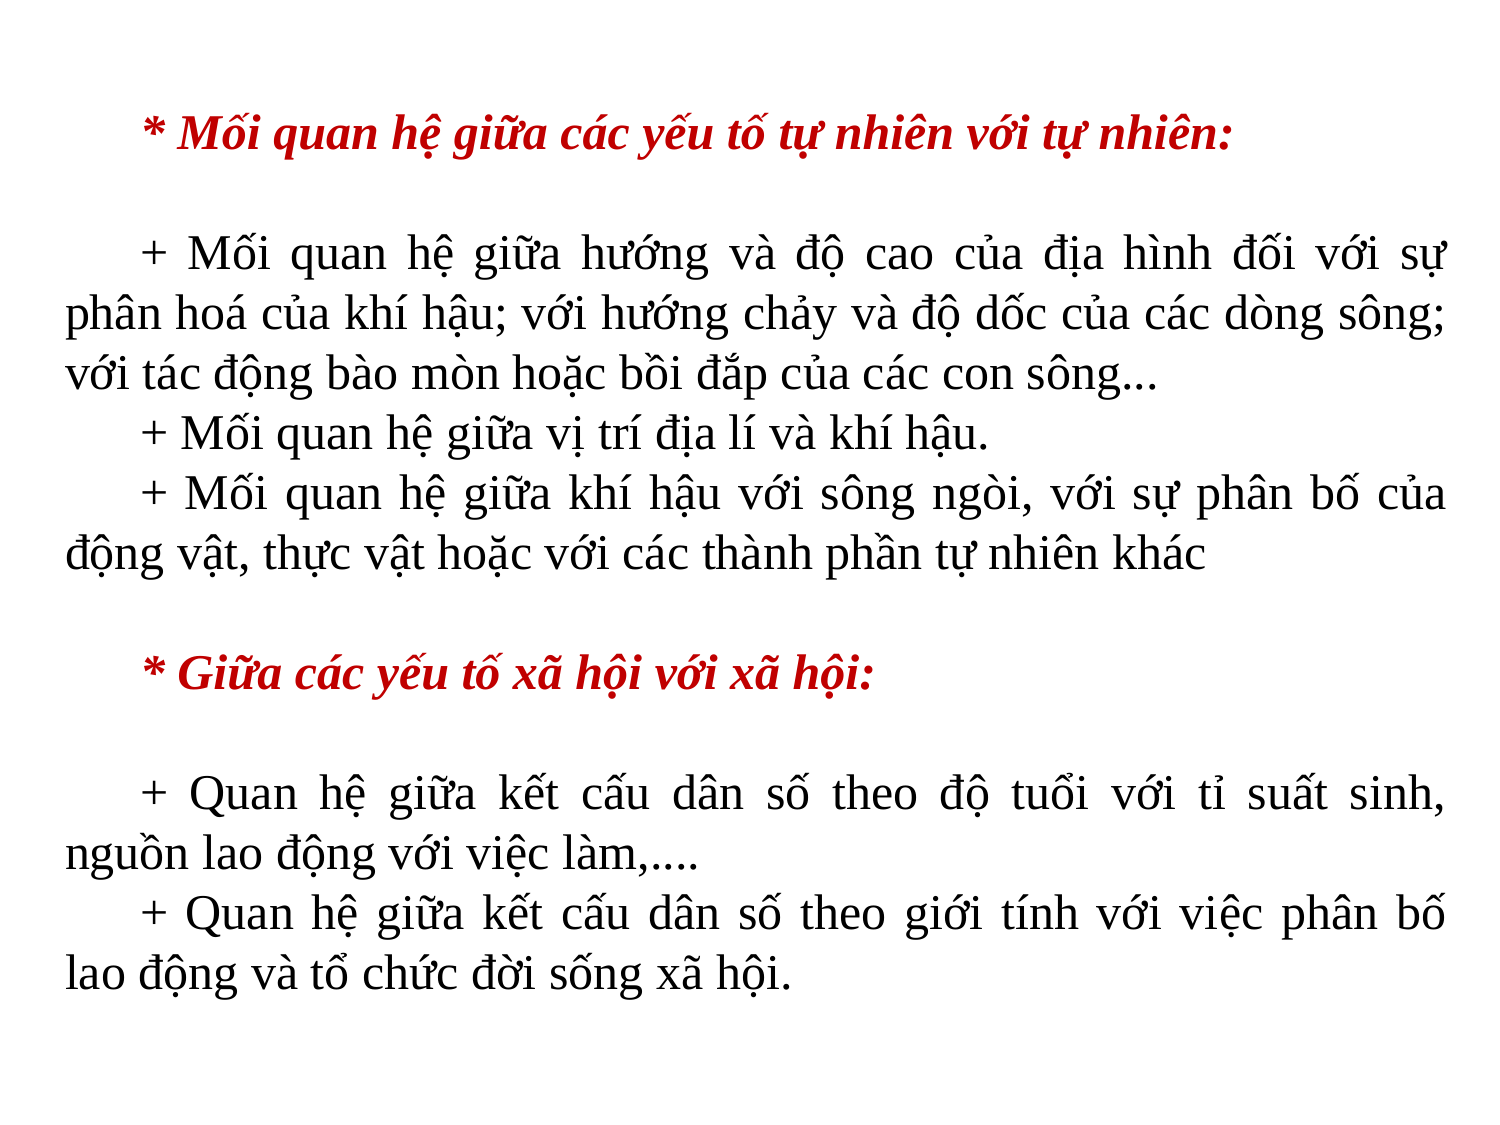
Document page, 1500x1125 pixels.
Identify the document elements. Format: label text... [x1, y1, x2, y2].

text_box * Mối quan hệ giữa các yếu tố tự nhiên với tự nhiên: + Mối quan hệ giữa hướng và độ cao của địa hình đối với sự phân hoá của khí hậu; với hướng chảy và độ dốc của các dòng sông; với tác động bào mòn hoặc bồi đắp của các con sông... + Mối quan hệ giữa vị trí địa lí và khí hậu. + Mối quan hệ giữa khí hậu với sông ngòi, với sự phân bố của động vật, thực vật hoặc với các thành phần tự nhiên khác * Giữa các yếu tố xã hội với xã hội: + Quan hệ giữa kết cấu dân số theo độ tuổi với tỉ suất sinh, nguồn lao động với việc làm,.... + Quan hệ giữa kết cấu dân số theo giới tính với việc phân bố lao động và tổ chức đời sống xã hội. [49, 92, 1463, 1007]
